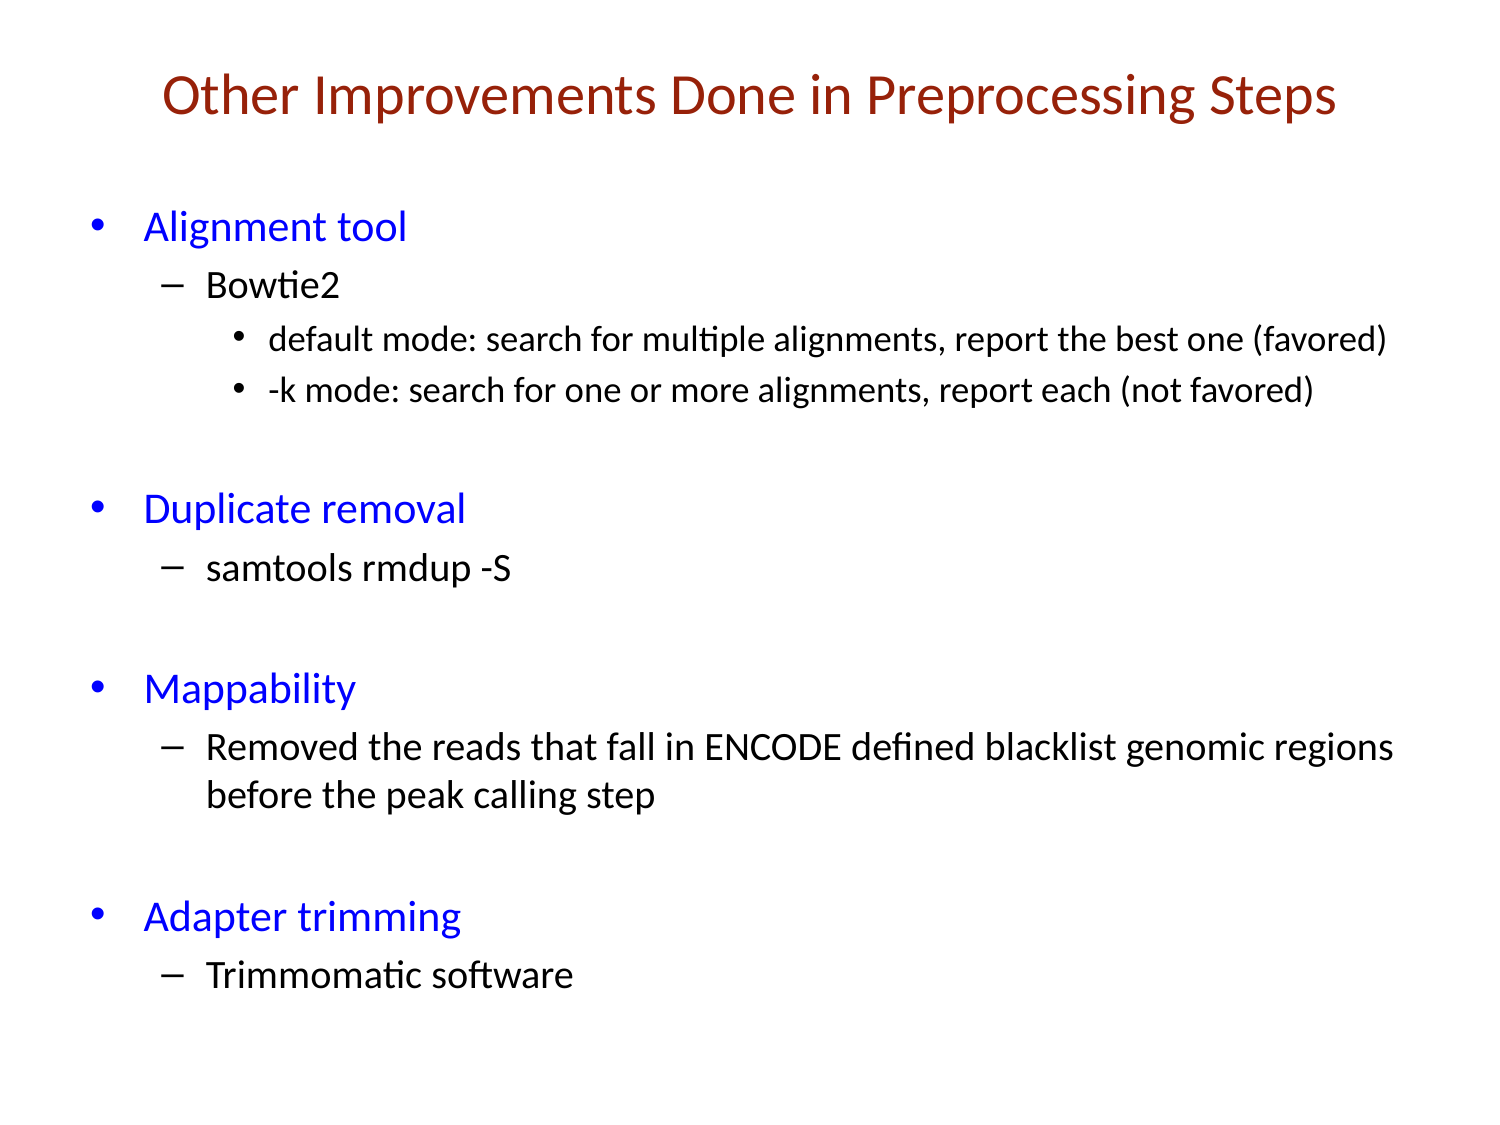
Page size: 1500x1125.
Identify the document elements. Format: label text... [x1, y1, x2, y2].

list Alignment tool Bowtie2 default mode: search for multiple alignments, report the best one (favored) -k mode: search for one or more alignments, report each (not favored) Duplicate removal samtools rmdup -S Mappability Removed the reads that fall in ENCODE defined blacklist genomic regions before the peak calling step Adapter trimming Trimmomatic software [75, 190, 1455, 1005]
title Other Improvements Done in Preprocessing Steps [75, 45, 1425, 137]
